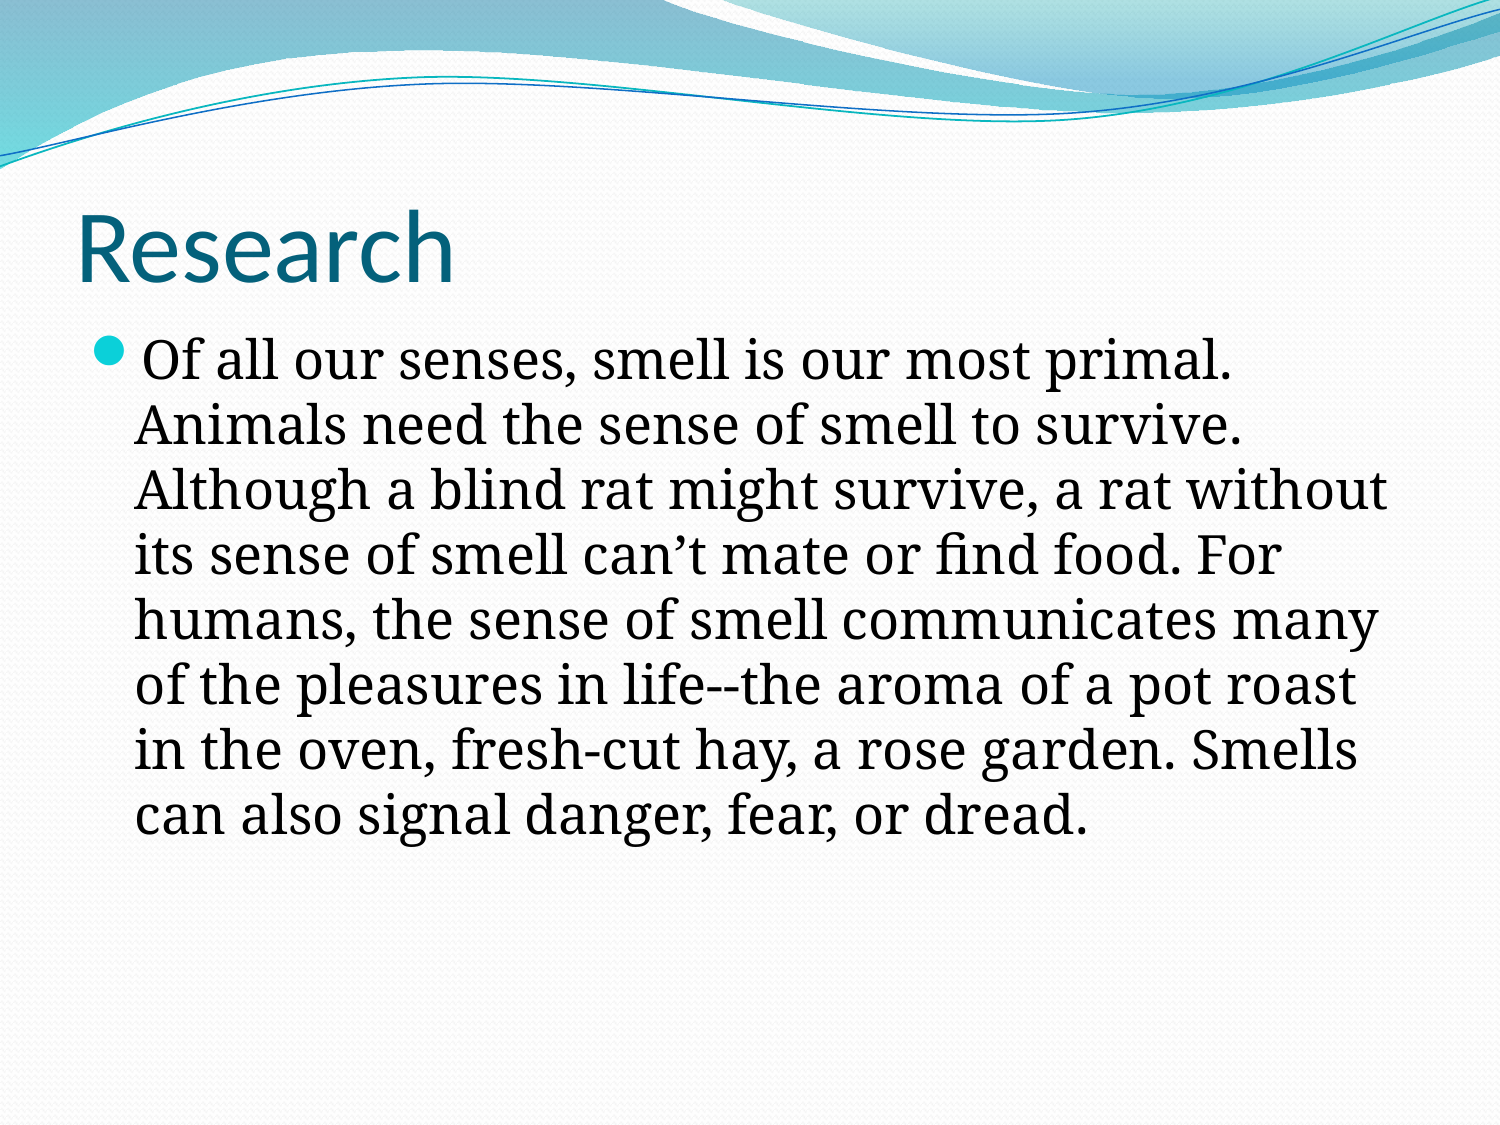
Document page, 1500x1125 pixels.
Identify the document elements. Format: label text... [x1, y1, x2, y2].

list Of all our senses, smell is our most primal. Animals need the sense of smell to survive. Although a blind rat might survive, a rat without its sense of smell can’t mate or find food. For humans, the sense of smell communicates many of the pleasures in life--the aroma of a pot roast in the oven, fresh-cut hay, a rose garden. Smells can also signal danger, fear, or dread. [75, 317, 1425, 1038]
title Research [75, 115, 1425, 303]
